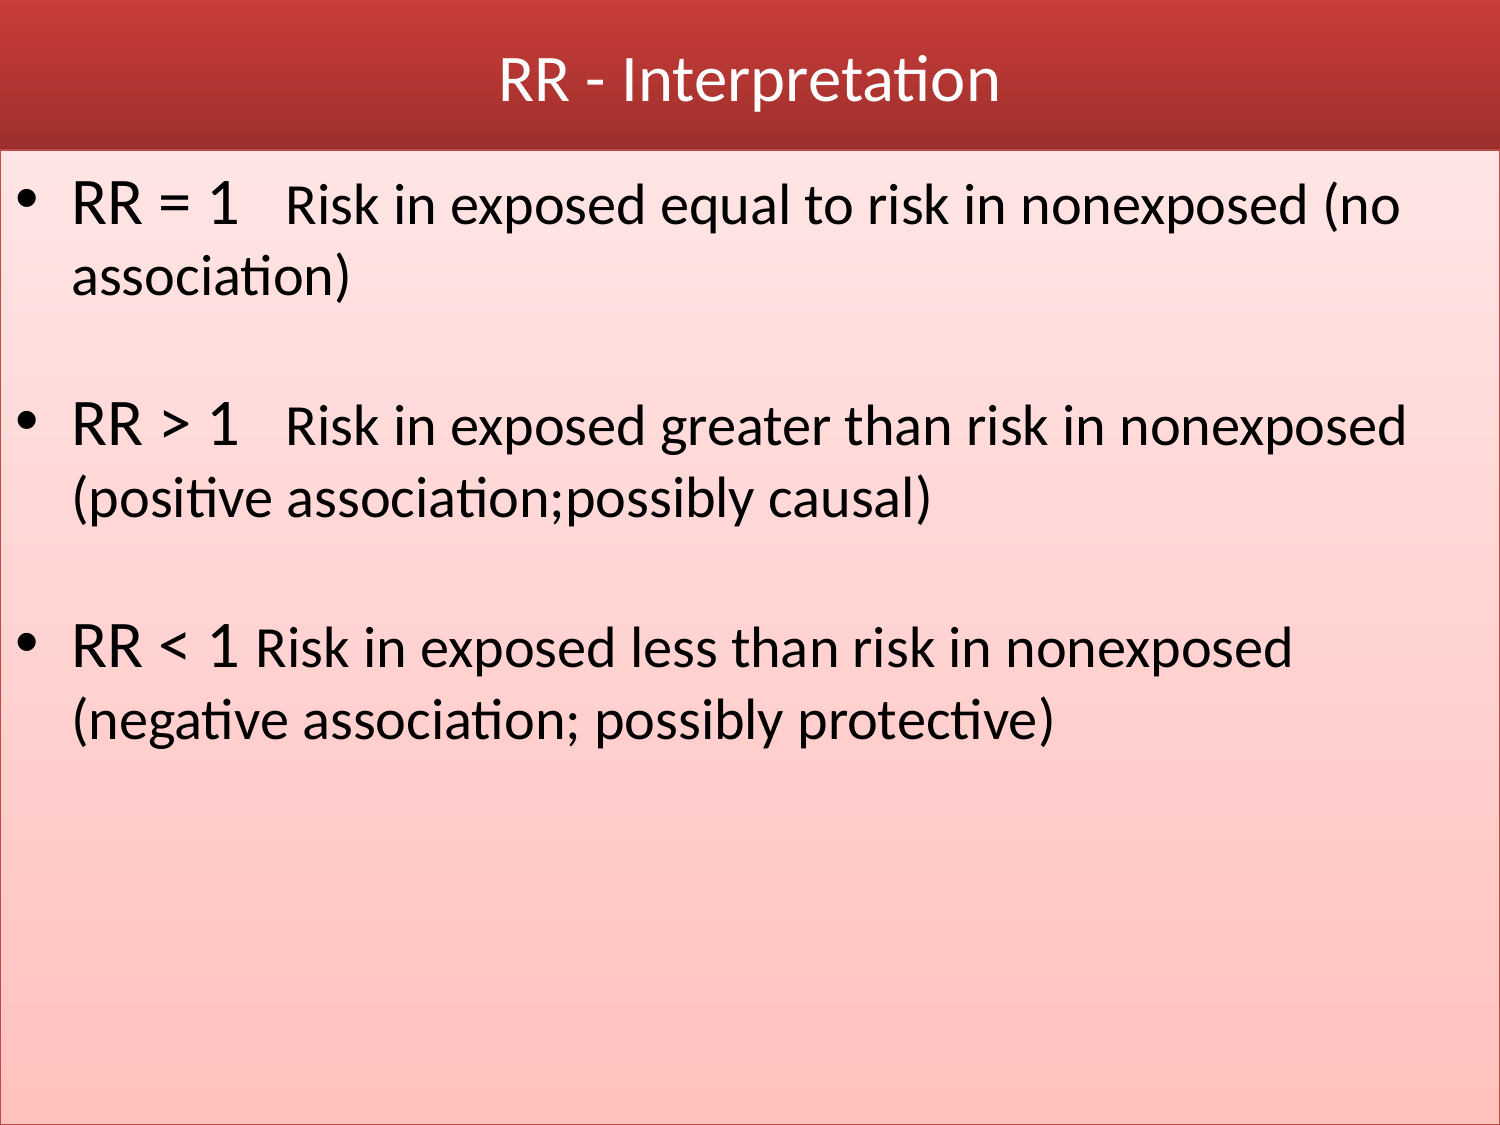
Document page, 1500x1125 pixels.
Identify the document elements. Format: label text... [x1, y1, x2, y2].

title RR - Interpretation [0, 0, 1500, 148]
list RR = 1 Risk in exposed equal to risk in nonexposed (no association) RR > 1 Risk in exposed greater than risk in nonexposed (positive association;possibly causal) RR < 1 Risk in exposed less than risk in nonexposed (negative association; possibly protective) [0, 149, 1500, 1125]
